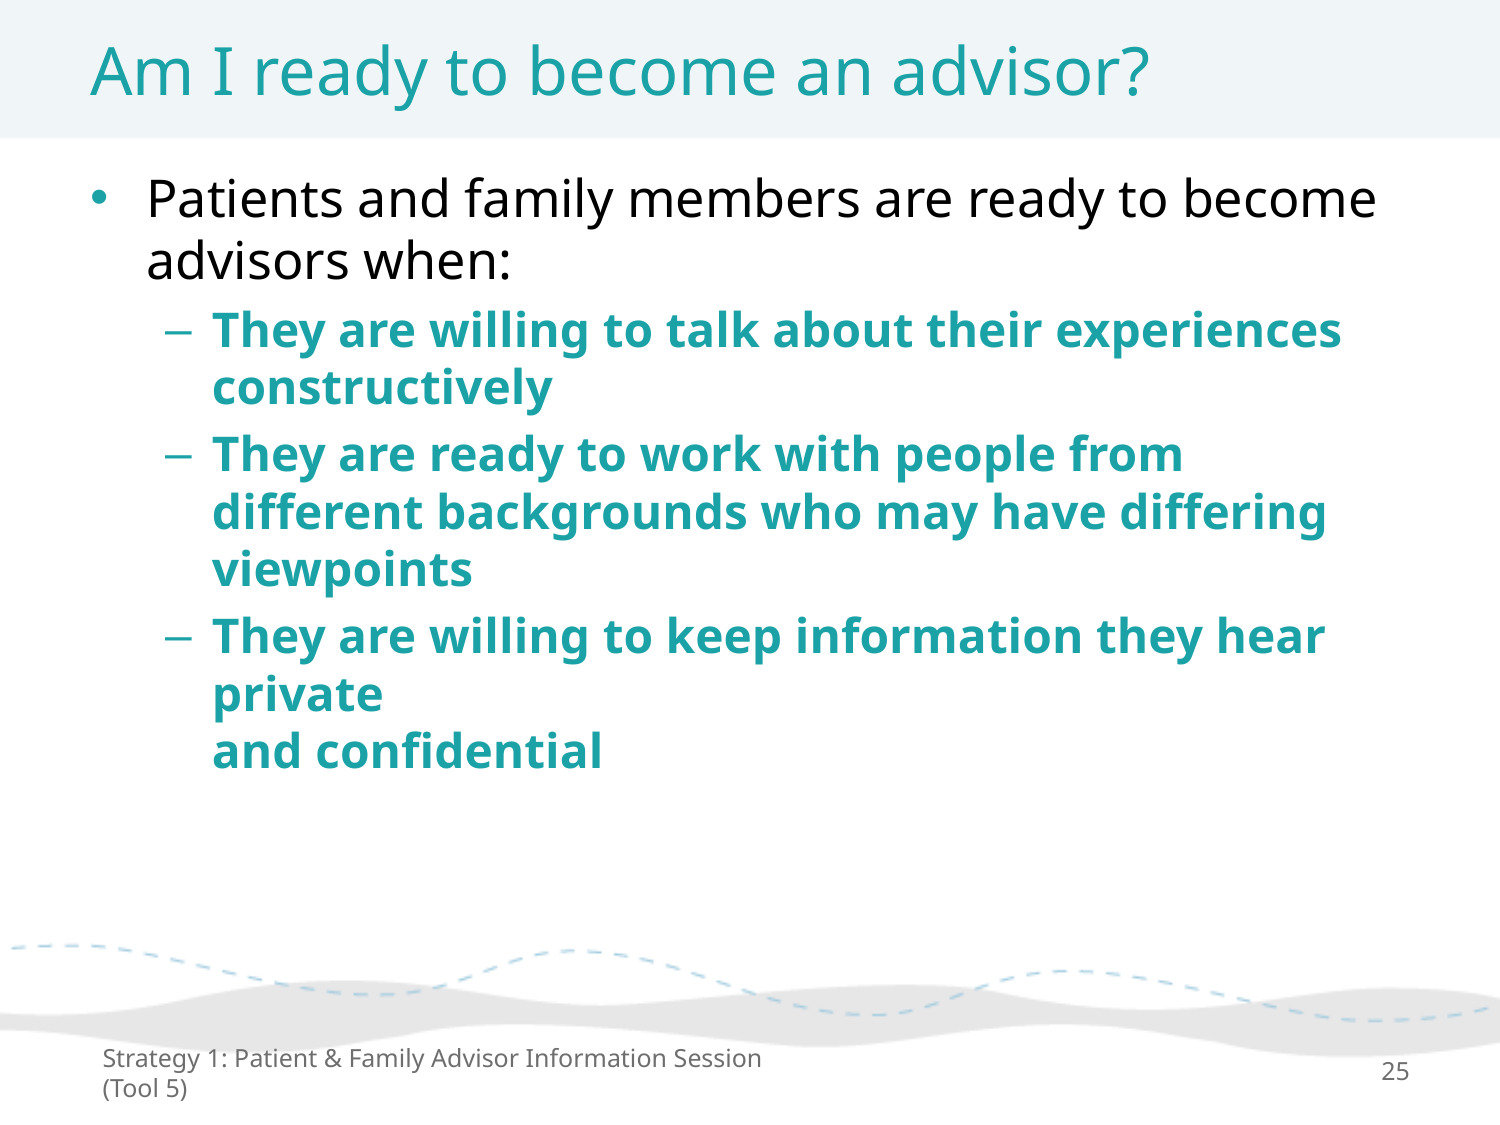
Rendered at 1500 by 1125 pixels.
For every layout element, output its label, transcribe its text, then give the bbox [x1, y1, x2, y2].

footer Strategy 1: Patient & Family Advisor Information Session (Tool 5) [87, 1042, 825, 1103]
slide_number 25 [1074, 1042, 1425, 1103]
title Am I ready to become an advisor? [75, 0, 1425, 138]
picture [0, 0, 1500, 1125]
list Patients and family members are ready to become advisors when: They are willing to talk about their experiences constructively They are ready to work with people from different backgrounds who may have differing viewpoints They are willing to keep information they hear private and confidential [75, 157, 1425, 900]
